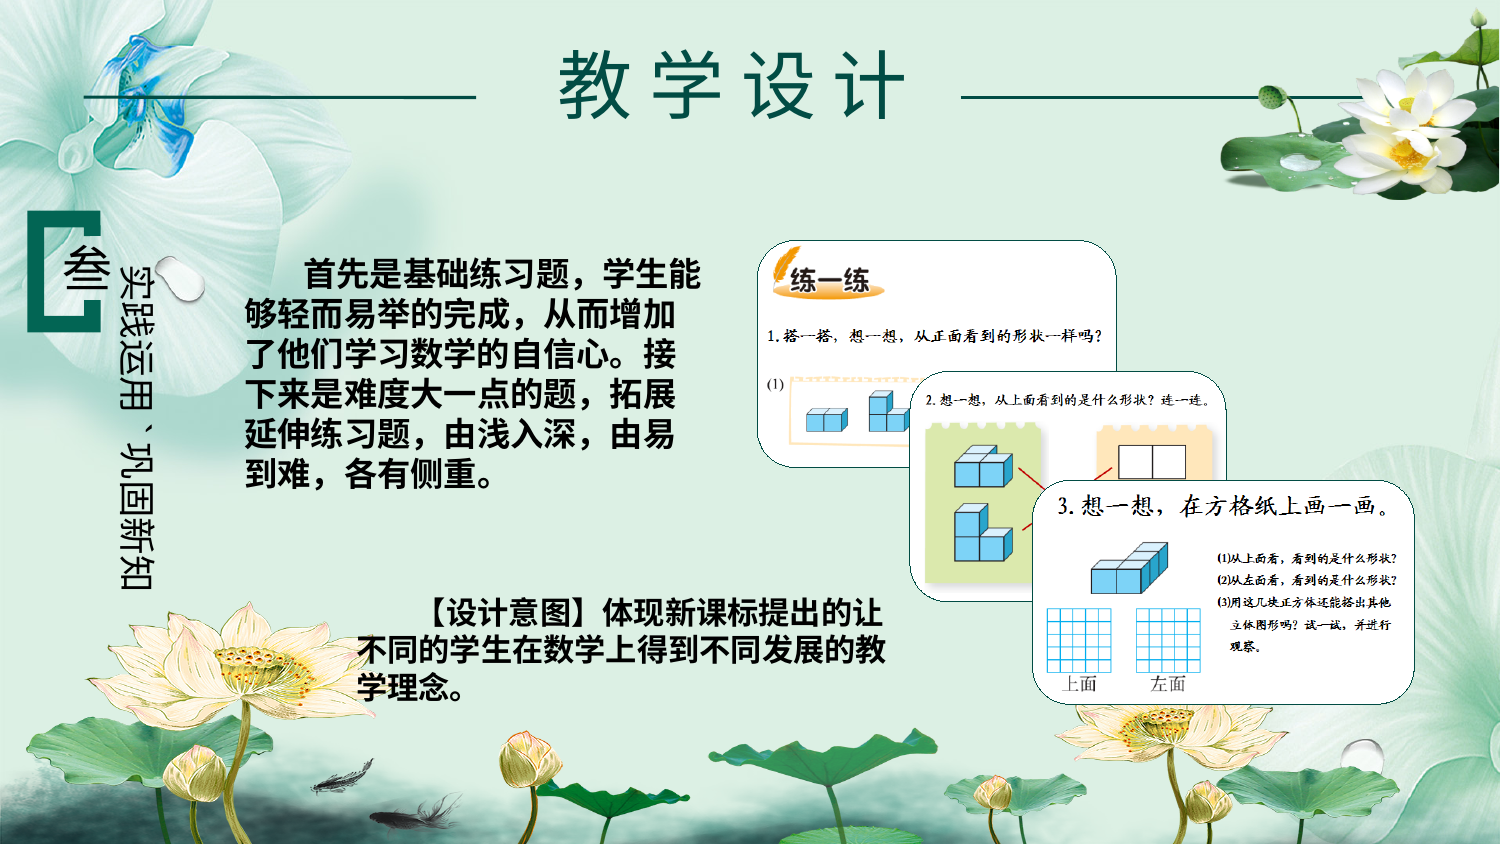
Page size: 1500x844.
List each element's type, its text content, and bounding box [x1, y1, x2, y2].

text_box 教 学 设 计 [543, 30, 923, 136]
text_box 首先是基础练习题，学生能够轻而易举的完成，从而增加了他们学习数学的自信心。接下来是难度大一点的题，拓展延伸练习题，由浅入深，由易到难，各有侧重。 [229, 245, 723, 501]
picture [0, 0, 1500, 844]
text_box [35, 219, 169, 608]
